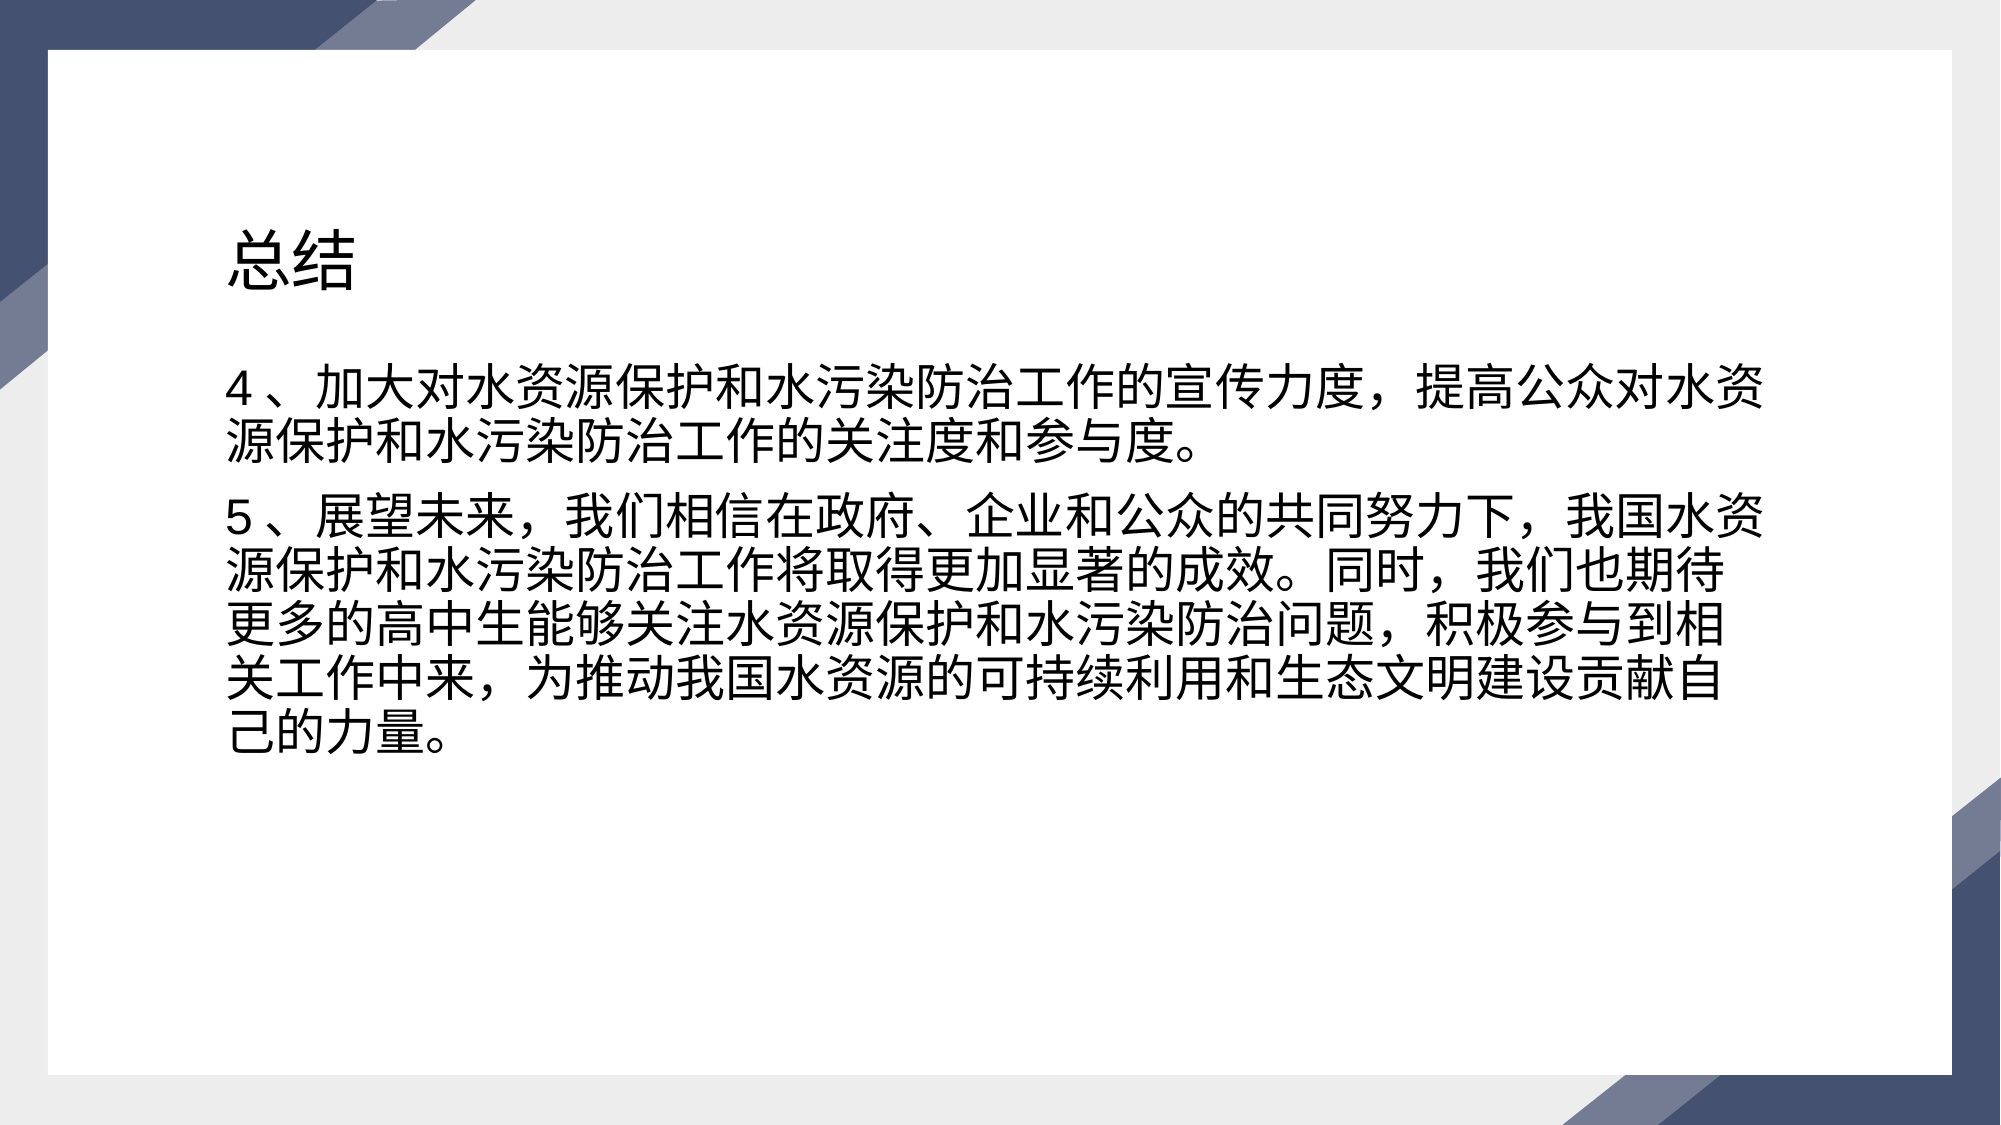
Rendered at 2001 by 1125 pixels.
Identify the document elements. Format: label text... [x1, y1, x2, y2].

title 总结 [210, 204, 1790, 324]
list 4、加大对水资源保护和水污染防治工作的宣传力度，提高公众对水资源保护和水污染防治工作的关注度和参与度。 5、展望未来，我们相信在政府、企业和公众的共同努力下，我国水资源保护和水污染防治工作将取得更加显著的成效。同时，我们也期待更多的高中生能够关注水资源保护和水污染防治问题，积极参与到相关工作中来，为推动我国水资源的可持续利用和生态文明建设贡献自己的力量。 [210, 354, 1790, 921]
